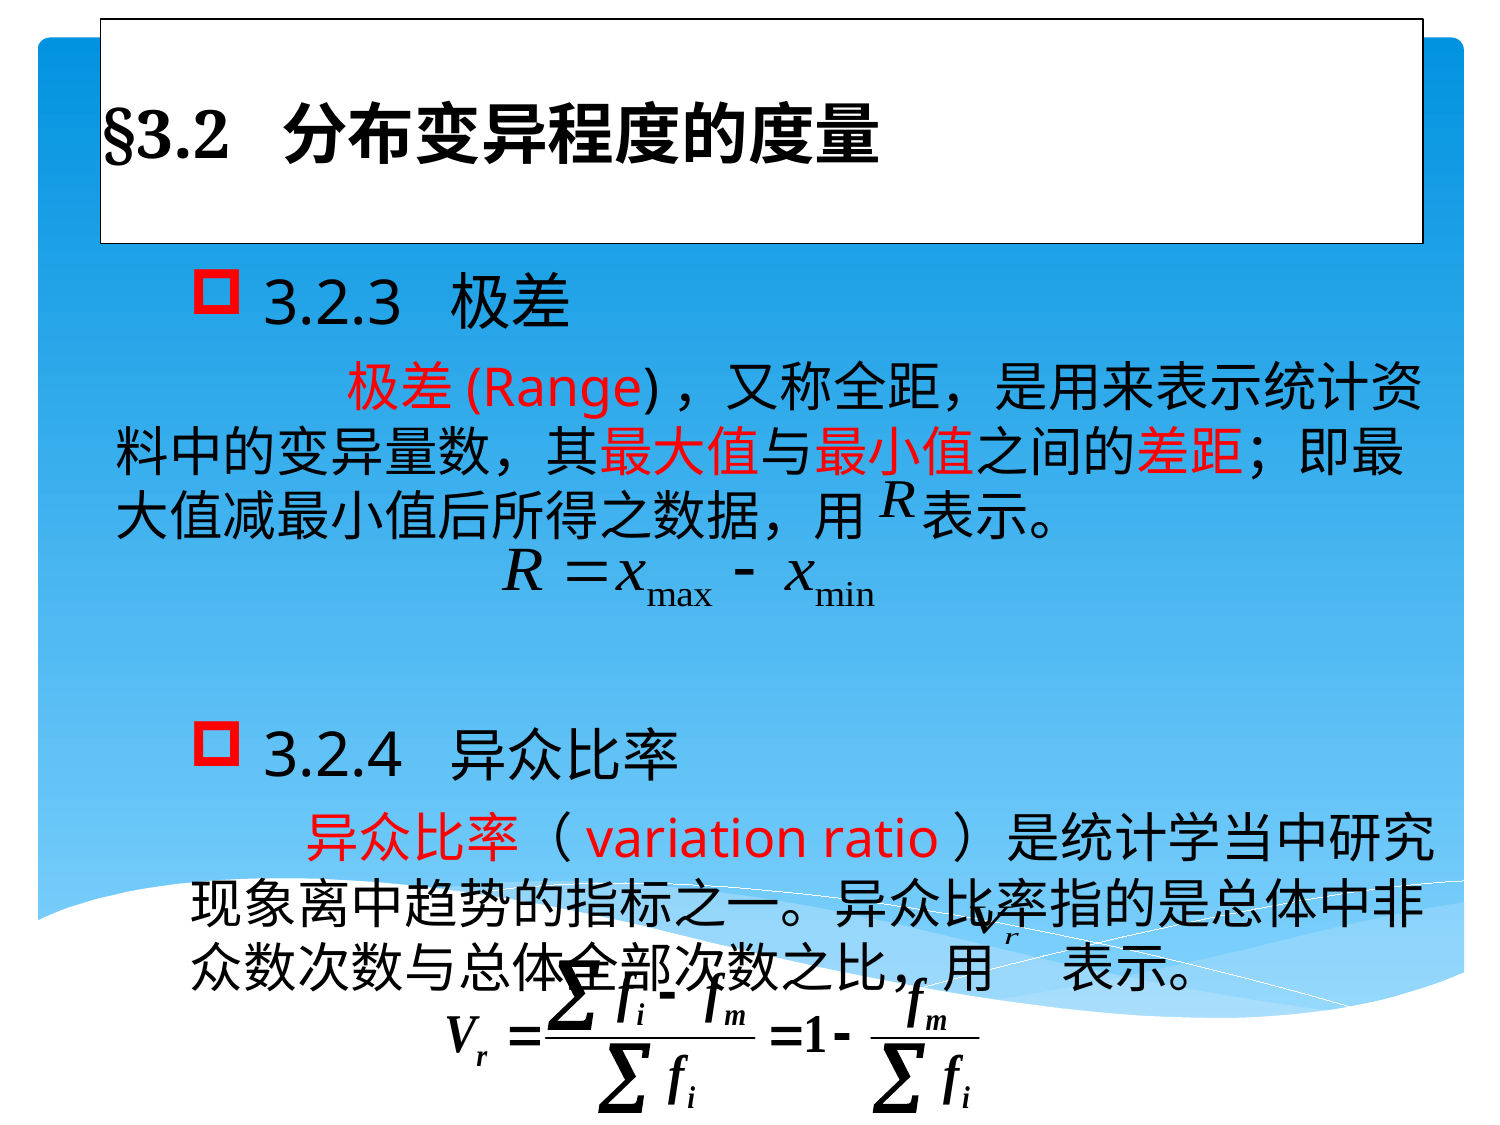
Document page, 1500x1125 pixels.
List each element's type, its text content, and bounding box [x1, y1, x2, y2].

subtitle 3.2.3 极差 极差(Range)，又称全距，是用来表示统计资料中的变异量数，其最大值与最小值之间的差距；即最大值减最小值后所得之数据，用 表示。 3.2.4 异众比率 异众比率（variation ratio）是统计学当中研究现象离中趋势的指标之一。异众比率指的是总体中非众数次数与总体全部次数之比，用 表示。 [100, 255, 1459, 1012]
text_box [962, 893, 1034, 955]
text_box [489, 526, 892, 622]
title §3.2 分布变异程度的度量 [100, 19, 1424, 244]
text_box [442, 951, 990, 1125]
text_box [867, 467, 929, 528]
